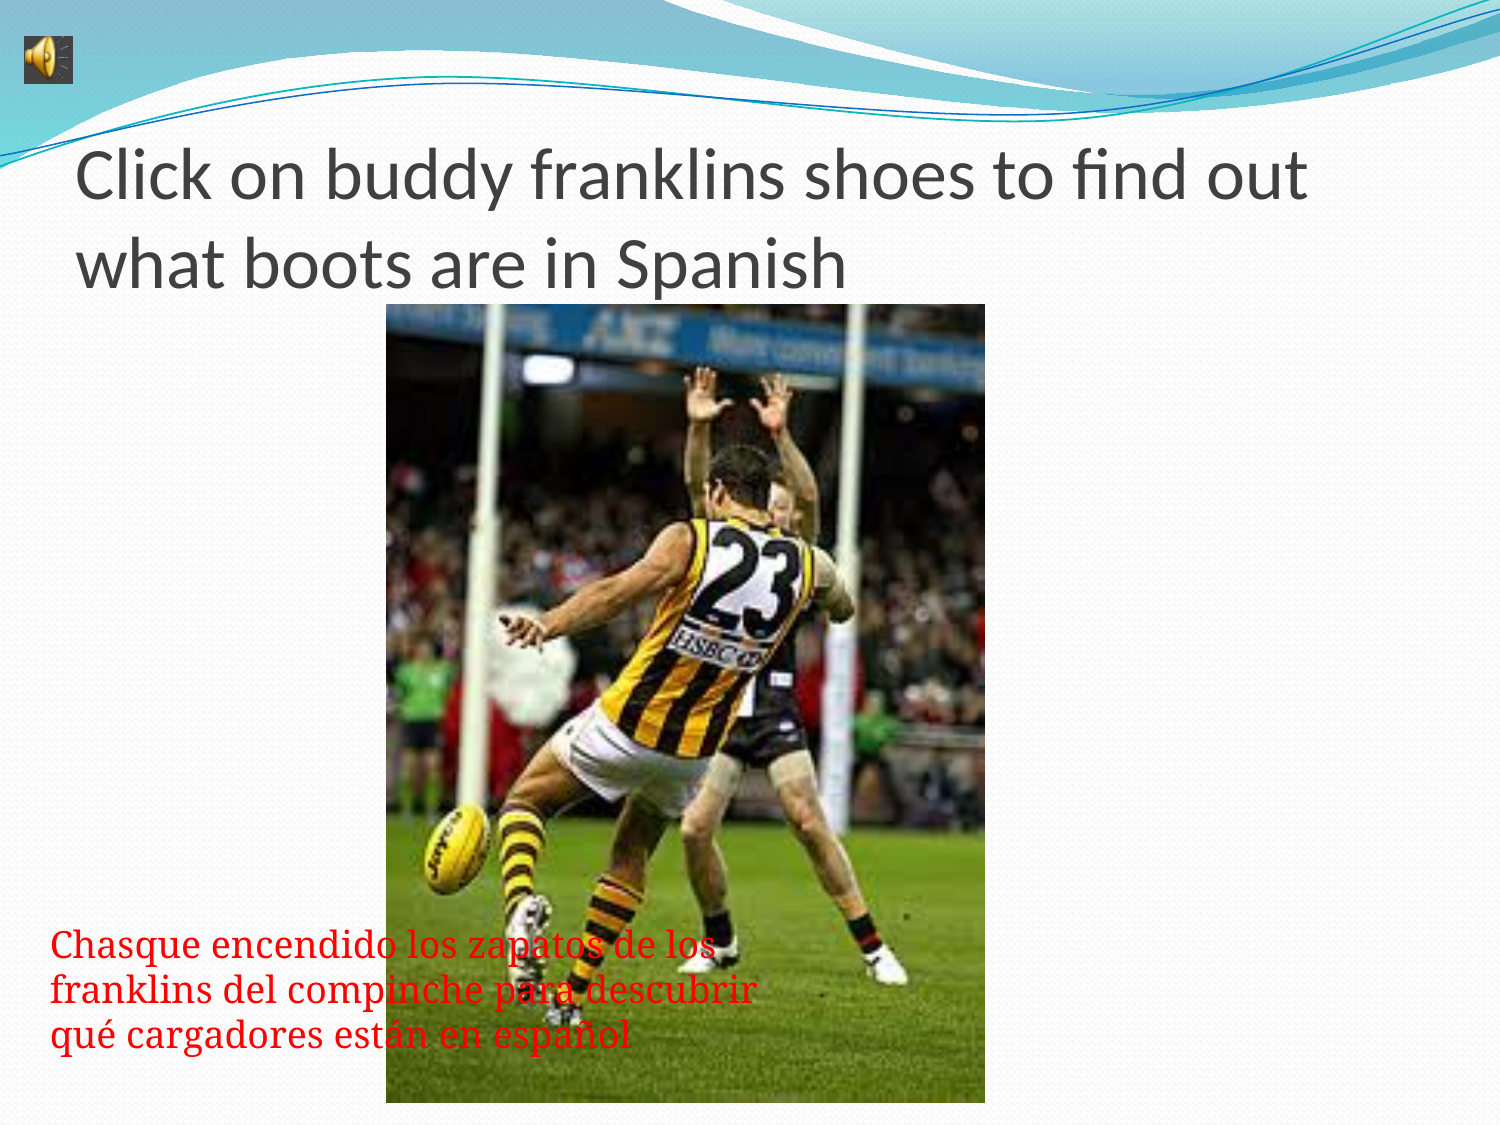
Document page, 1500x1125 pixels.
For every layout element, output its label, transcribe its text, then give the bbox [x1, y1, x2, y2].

picture [23, 34, 74, 86]
text_box Chasque encendido los zapatos de los franklins del compinche para descubrir qué cargadores están en español [35, 913, 379, 1064]
title Click on buddy franklins shoes to find out what boots are in Spanish [75, 115, 1425, 303]
picture [386, 304, 985, 1103]
